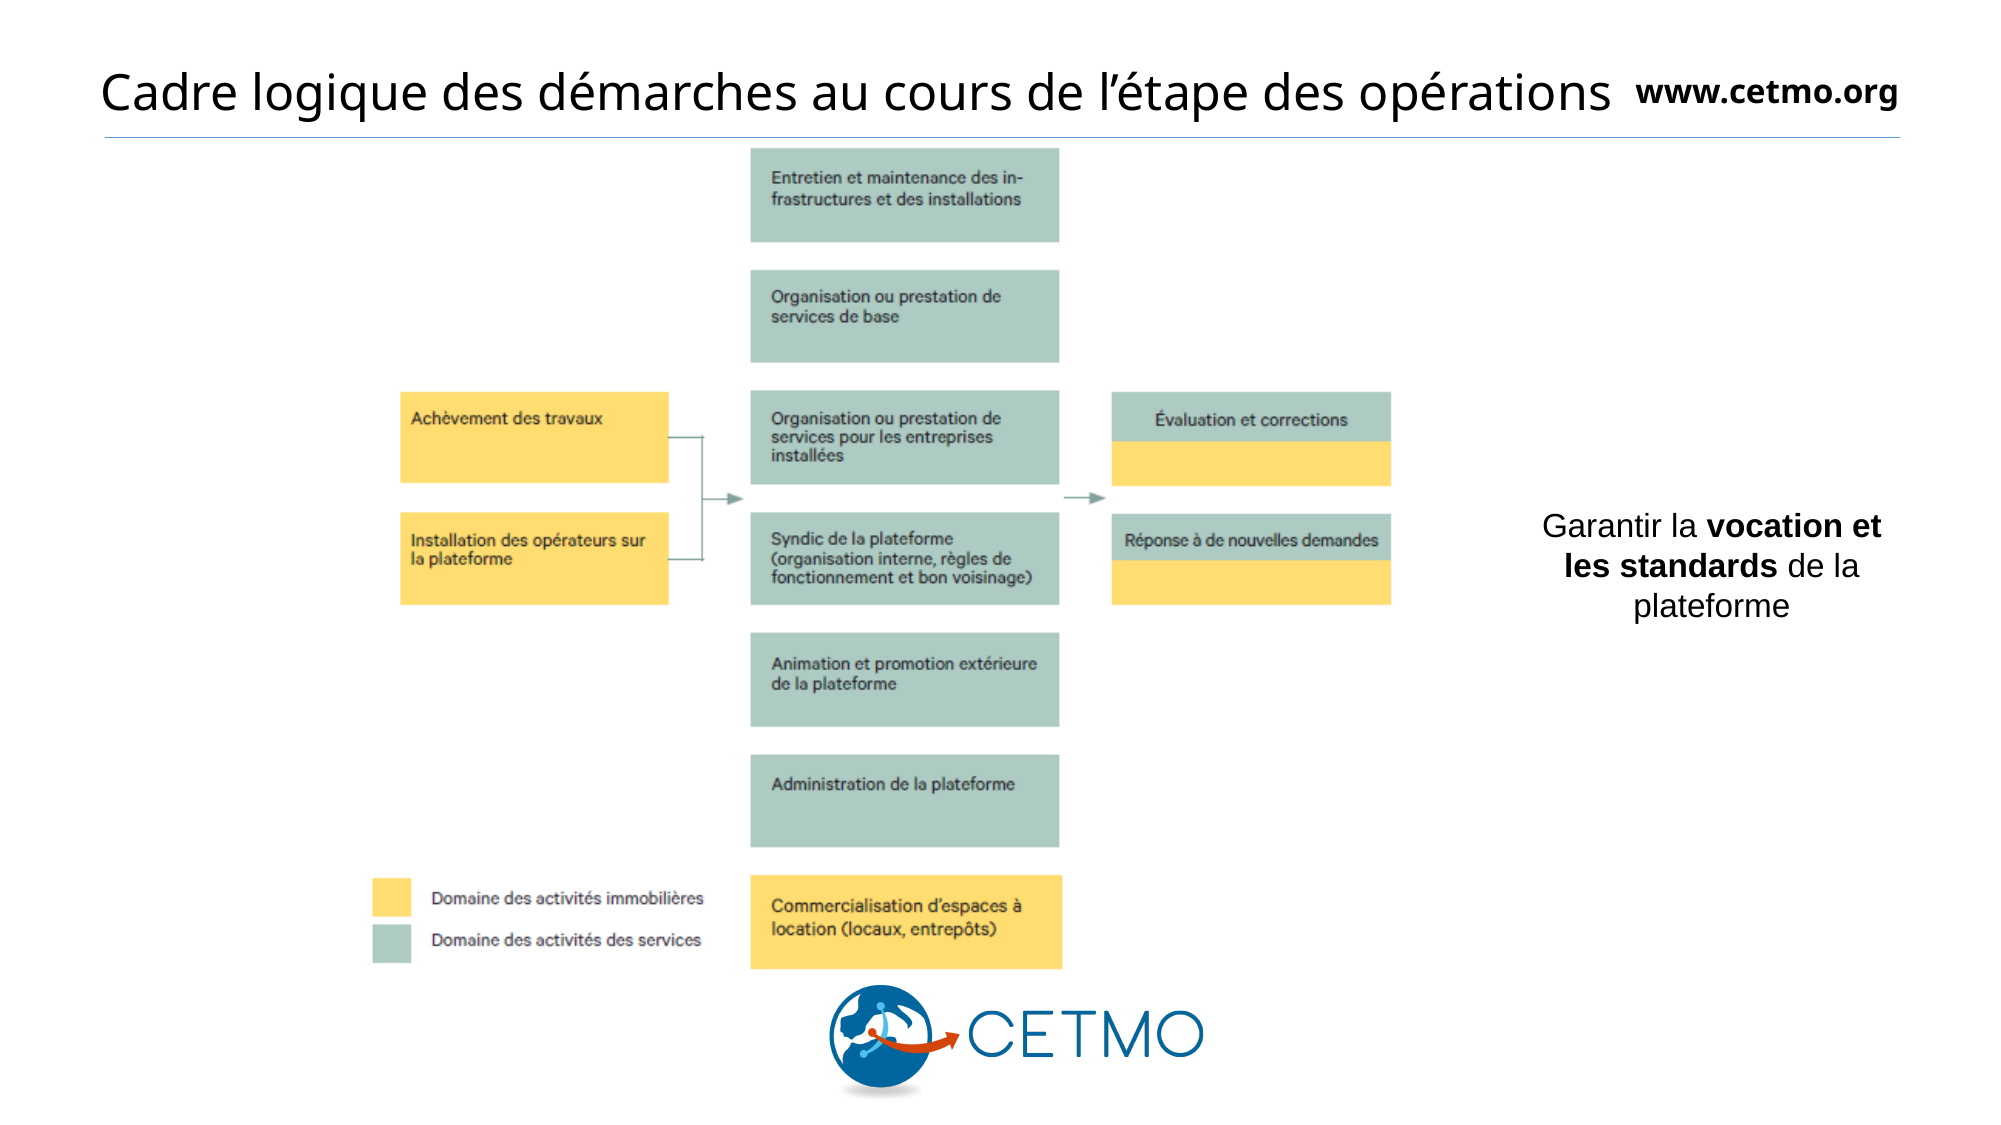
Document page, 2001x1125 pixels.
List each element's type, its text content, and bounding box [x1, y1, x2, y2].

text_box Garantir la vocation et les standards de la plateforme [1509, 496, 1915, 632]
picture [364, 146, 1407, 1110]
title Cadre logique des démarches au cours de l’étape des opérations [85, 0, 1657, 129]
text_box www.cetmo.org [1594, 0, 1915, 119]
